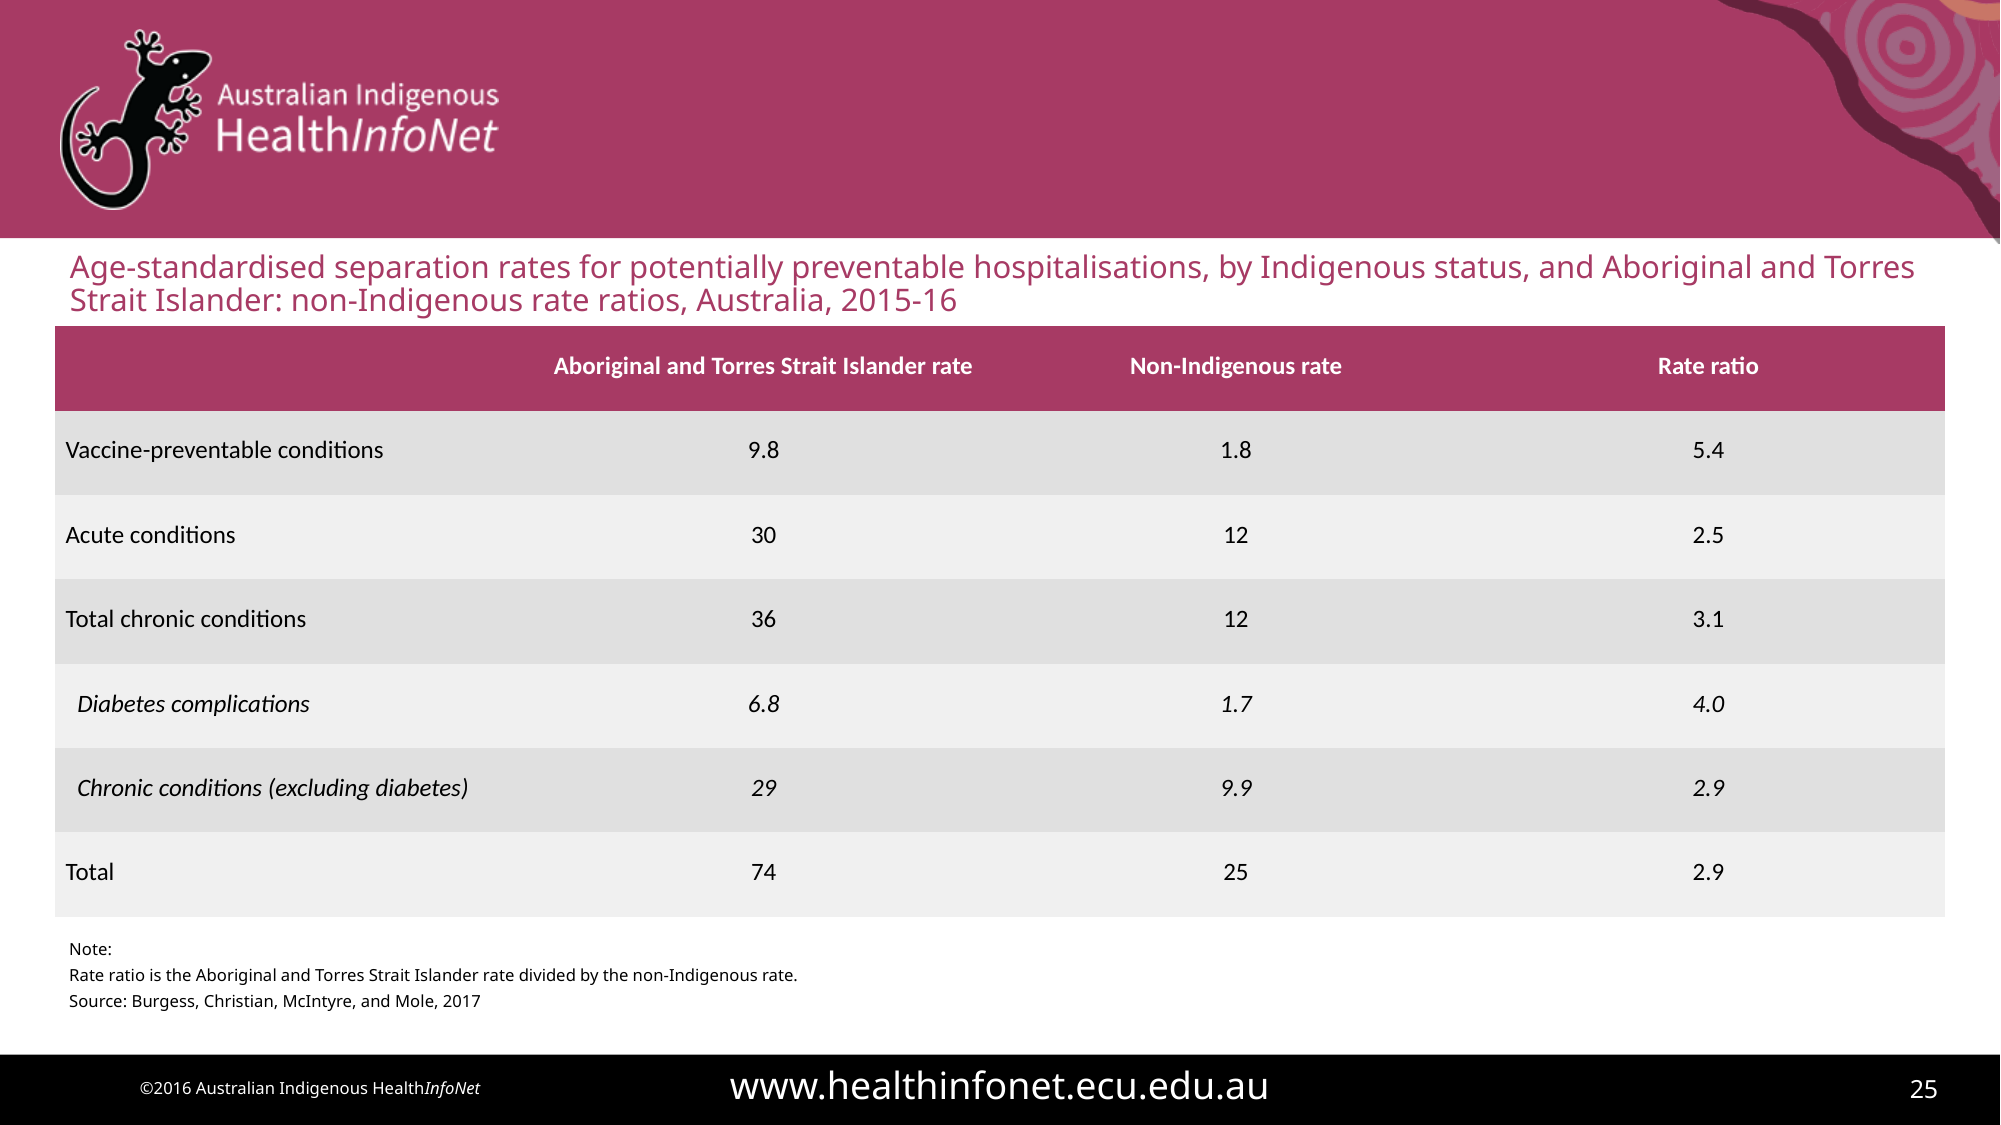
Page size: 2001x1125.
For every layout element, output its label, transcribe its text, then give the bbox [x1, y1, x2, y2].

table_cell 12 [1000, 495, 1472, 579]
table_cell Vaccine-preventable conditions [55, 411, 527, 495]
table_cell 1.8 [1000, 411, 1472, 495]
table_cell 12 [1000, 579, 1472, 664]
picture [60, 29, 499, 210]
table_cell Total chronic conditions [55, 579, 527, 664]
picture [1673, 0, 2000, 279]
table_header Aboriginal and Torres Strait Islander rate [527, 326, 1000, 411]
table_header [55, 326, 527, 411]
table_header Rate ratio [1472, 326, 1945, 411]
table_cell 9.8 [527, 411, 1000, 495]
title Age-standardised separation rates for potentially preventable hospitalisations, by Indigenous status, and Aboriginal and Torres Strait Islander: non-Indigenous rate ratios, Australia, 2015-16 [55, 243, 1945, 326]
table_cell 2.5 [1472, 495, 1945, 579]
table_cell 29 [527, 748, 1000, 832]
table_cell 36 [527, 579, 1000, 664]
table_cell 30 [527, 495, 1000, 579]
table_cell 6.8 [527, 664, 1000, 748]
text_box Note: Rate ratio is the Aboriginal and Torres Strait Islander rate divided by the non-Indigenous rate. Source: Burgess, Christian, McIntyre, and Mole, 2017 [54, 931, 1055, 1019]
table_cell Acute conditions [55, 495, 527, 579]
table_cell 4.0 [1472, 664, 1945, 748]
table_cell 25 [1000, 832, 1472, 917]
table_cell 1.7 [1000, 664, 1472, 748]
table_cell Chronic conditions (excluding diabetes) [55, 748, 527, 832]
table_cell 5.4 [1472, 411, 1945, 495]
table_cell 2.9 [1472, 832, 1945, 917]
table_cell 74 [527, 832, 1000, 917]
table_cell 3.1 [1472, 579, 1945, 664]
table_cell Total [55, 832, 527, 917]
table_cell Diabetes complications [55, 664, 527, 748]
table_header Non-Indigenous rate [1000, 326, 1472, 411]
table_cell 9.9 [1000, 748, 1472, 832]
table_cell 2.9 [1472, 748, 1945, 832]
